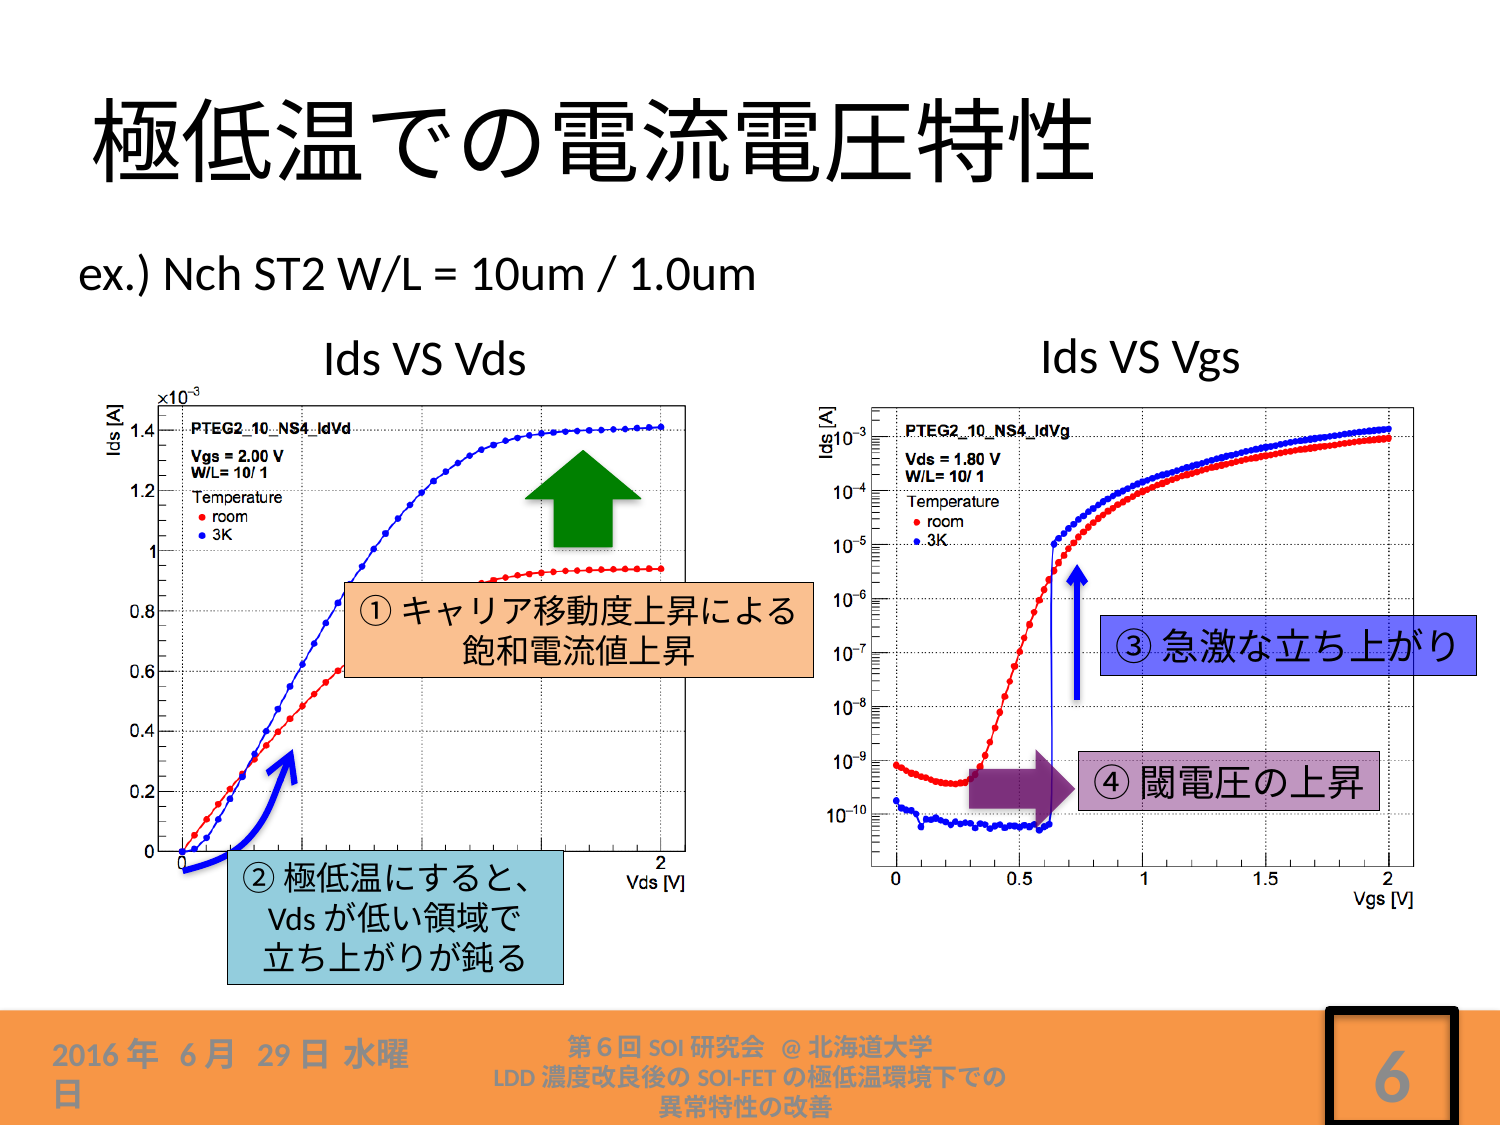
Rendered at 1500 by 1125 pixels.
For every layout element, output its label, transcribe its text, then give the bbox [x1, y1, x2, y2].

title 極低温での電流電圧特性 [75, 45, 1425, 233]
text_box Ids VS Vgs [1025, 315, 1256, 389]
text_box ③急激な立ち上がり [1430, 615, 1477, 676]
picture [801, 391, 1426, 919]
text_box ①キャリア移動度上昇による 飽和電流値上昇 [704, 582, 796, 678]
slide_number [36, 1042, 395, 1103]
text_box ②極低温にすると、 Vdsが低い領域で 立ち上がりが鈍る [227, 904, 564, 985]
footer 第６回SOI研究会 @北海道大学 LDD濃度改良後のSOI-FETの極低温環境下での 異常特性の改善 [395, 1028, 1107, 1125]
text_box Ids VS Vds [308, 317, 542, 374]
text_box ex.) Nch ST2 W/L = 10um / 1.0um [63, 232, 773, 308]
picture [90, 375, 701, 897]
slide_number 6 [1308, 1042, 1476, 1103]
